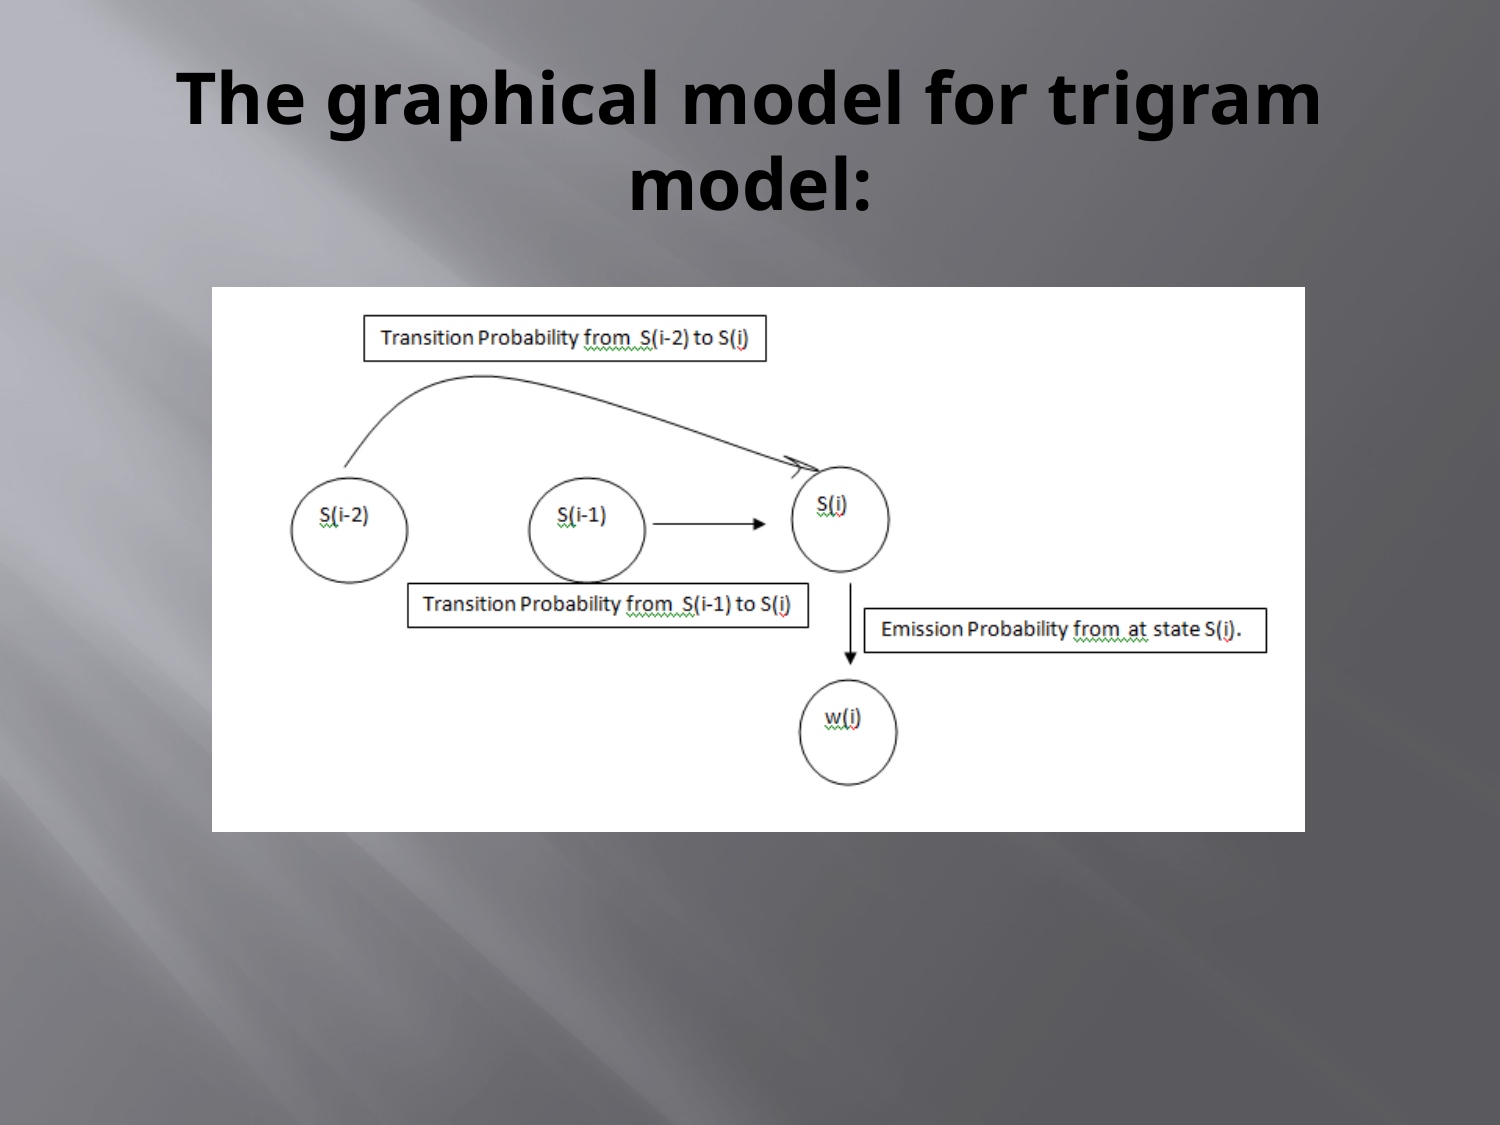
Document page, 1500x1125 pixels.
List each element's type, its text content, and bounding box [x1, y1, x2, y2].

title The graphical model for trigram model: [75, 45, 1425, 233]
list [212, 287, 1305, 832]
